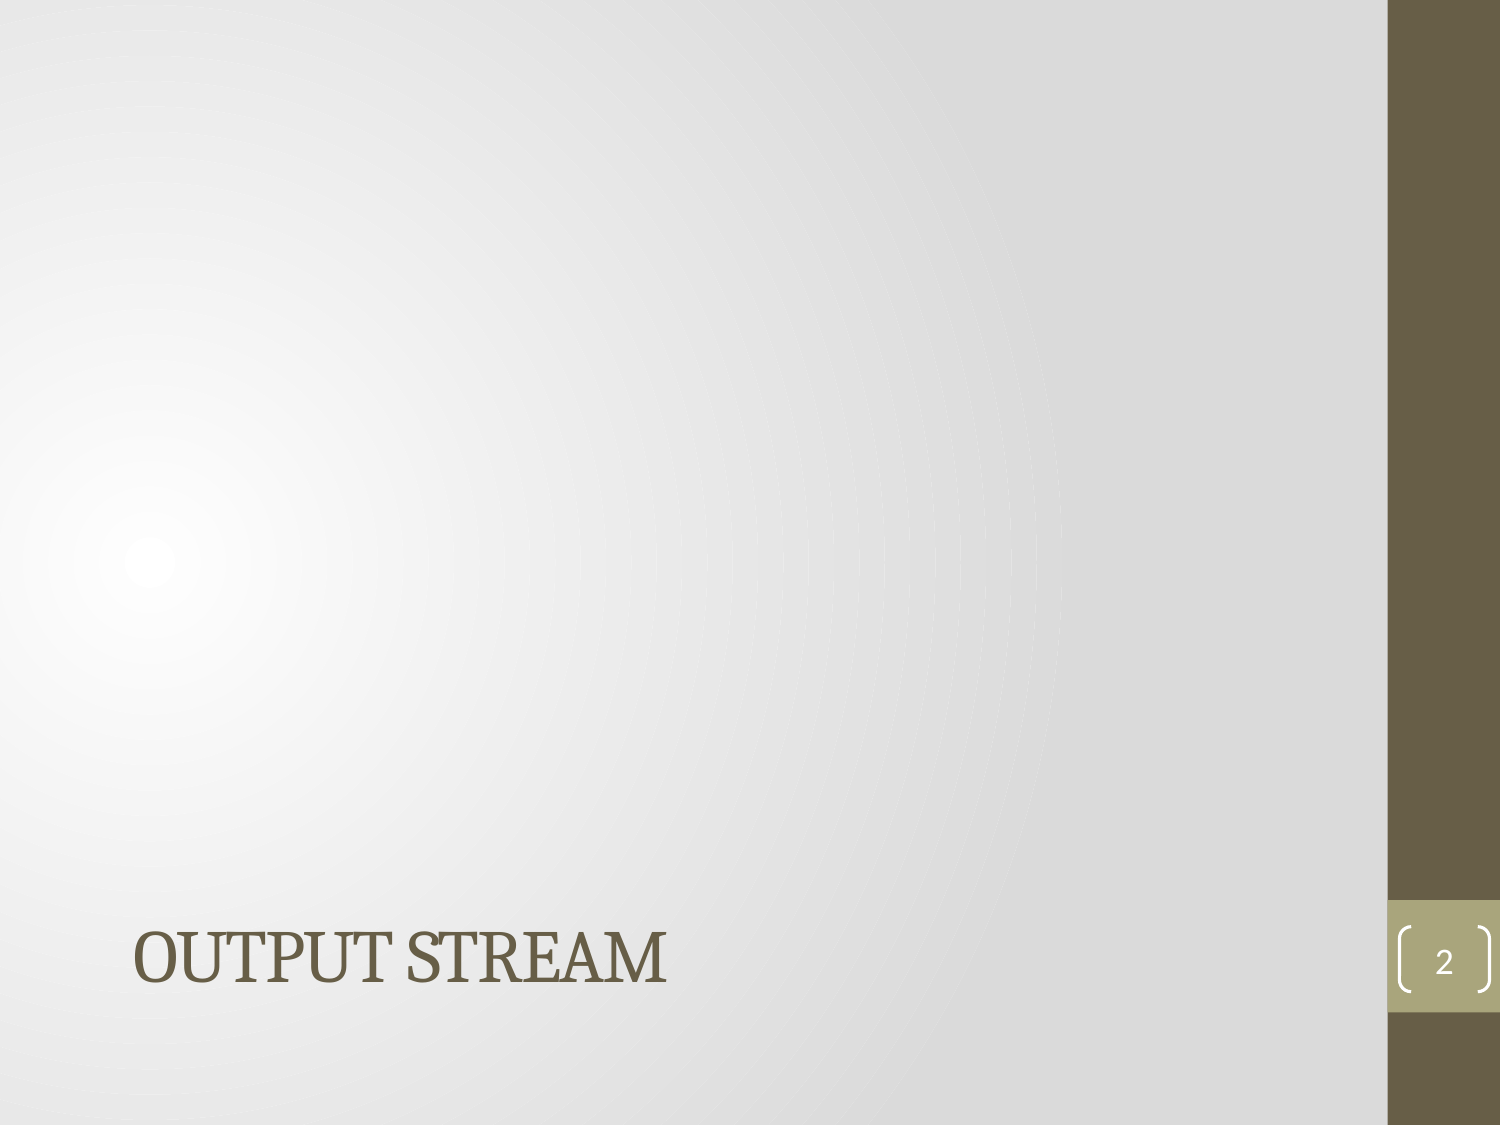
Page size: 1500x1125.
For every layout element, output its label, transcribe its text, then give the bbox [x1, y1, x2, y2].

title Output Stream [118, 900, 1375, 1092]
slide_number 2 [1397, 925, 1492, 994]
